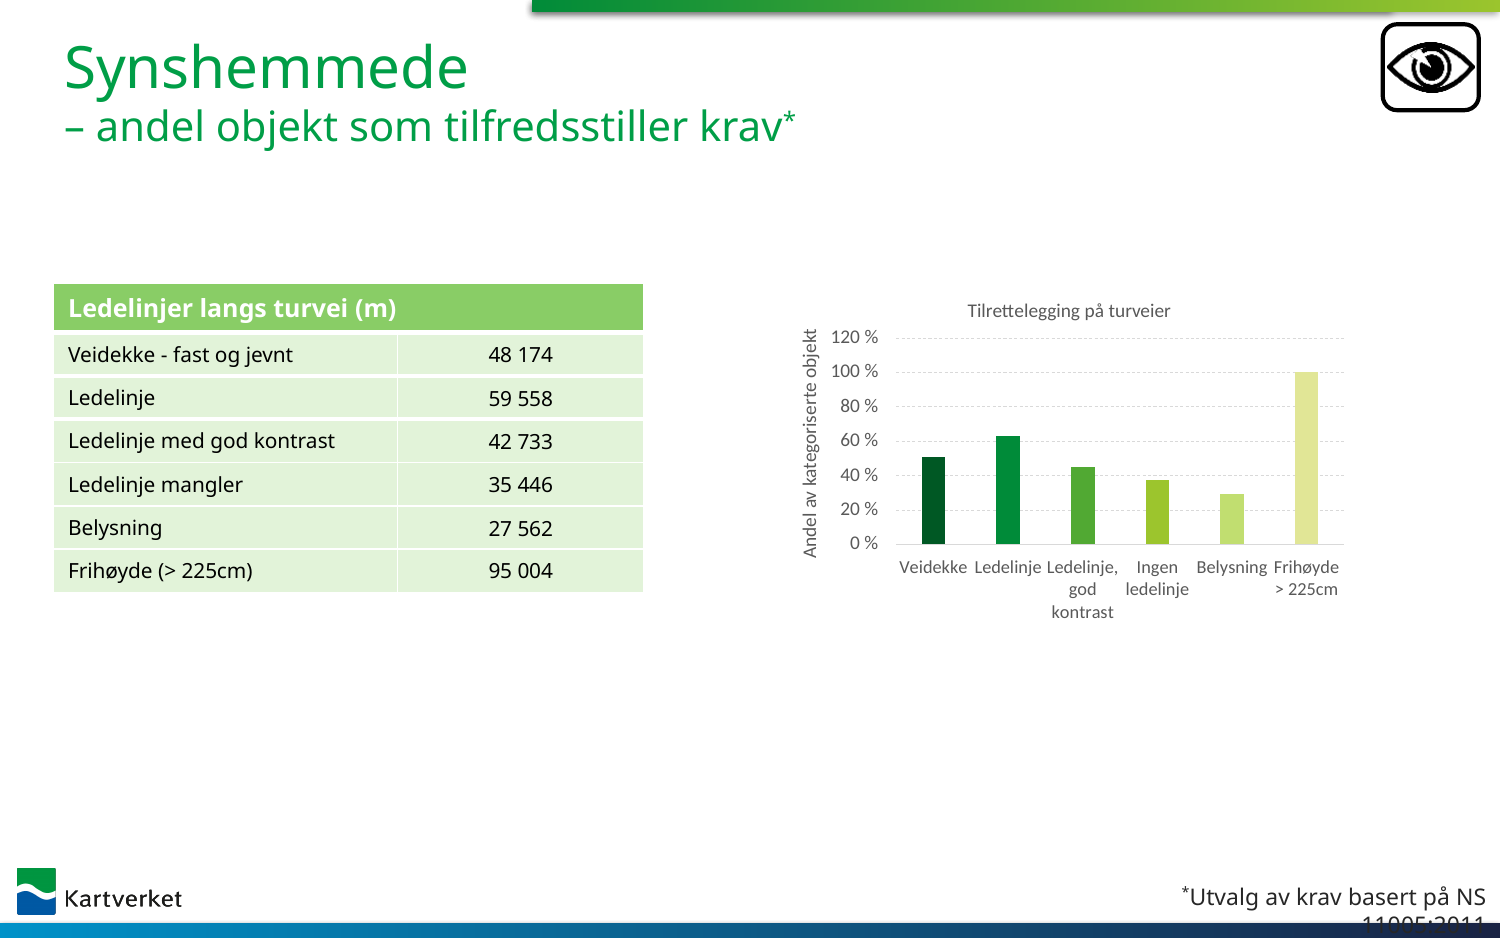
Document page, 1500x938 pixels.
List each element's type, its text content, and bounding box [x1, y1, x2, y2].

table_cell 59 558 [398, 378, 643, 417]
table_cell Ledelinje [54, 378, 397, 417]
table_cell 95 004 [398, 550, 643, 592]
table_cell 42 733 [398, 421, 643, 462]
table_cell Ledelinje mangler [54, 463, 397, 505]
table_cell Veidekke - fast og jevnt [54, 335, 397, 374]
table_cell Belysning [54, 507, 397, 548]
picture [791, 291, 1348, 630]
table_cell Frihøyde (> 225cm) [54, 550, 397, 592]
table_cell Ledelinje med god kontrast [54, 421, 397, 462]
text_box *Utvalg av krav basert på NS 11005:2011 [1068, 873, 1500, 938]
table_header Ledelinjer langs turvei (m) [54, 284, 643, 330]
table_cell 27 562 [398, 507, 643, 548]
table_cell 35 446 [398, 463, 643, 505]
text_box Synshemmede – andel objekt som tilfredsstiller krav* [49, 24, 1431, 158]
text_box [1382, 24, 1480, 111]
table_cell 48 174 [398, 335, 643, 374]
